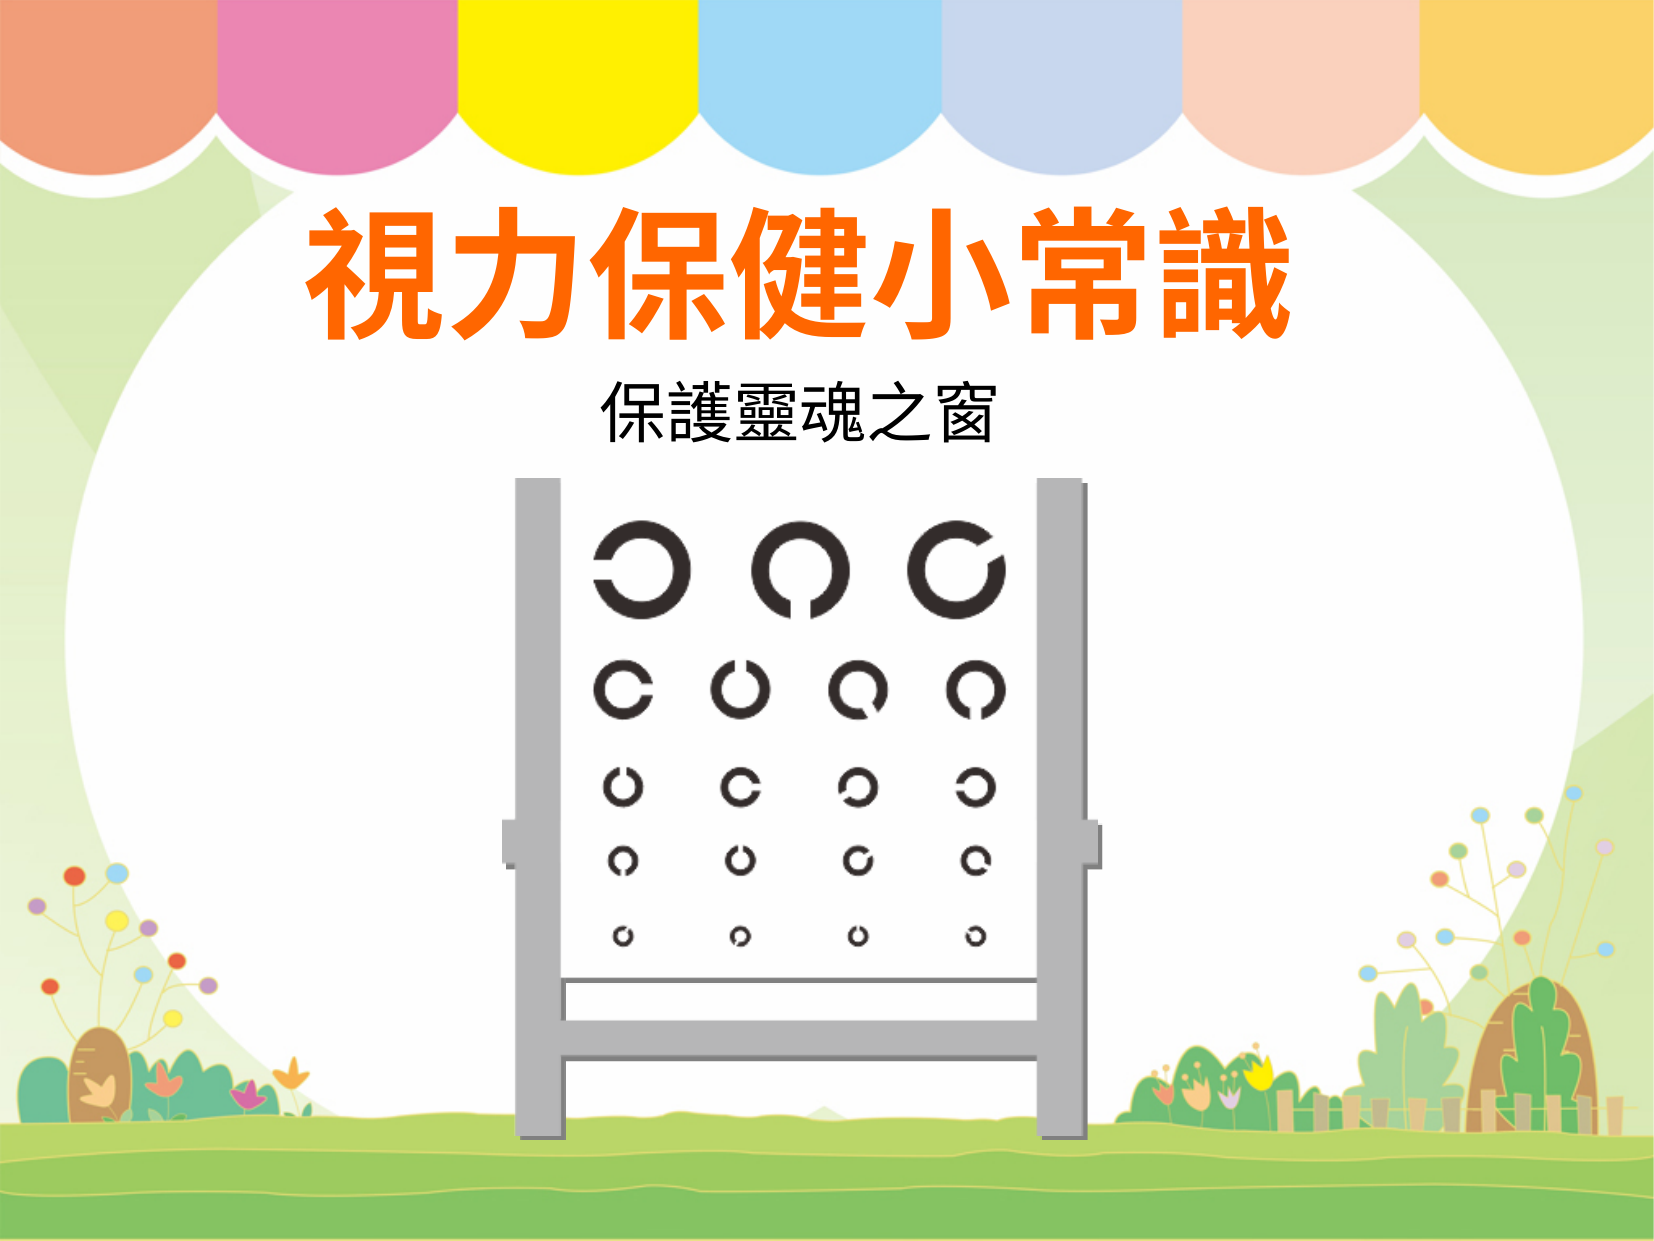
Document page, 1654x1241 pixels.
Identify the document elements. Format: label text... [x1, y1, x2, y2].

text_box 保護靈魂之窗 [463, 363, 1137, 467]
picture [0, 0, 1654, 1241]
text_box 視力保健小常識 [259, 167, 1341, 375]
